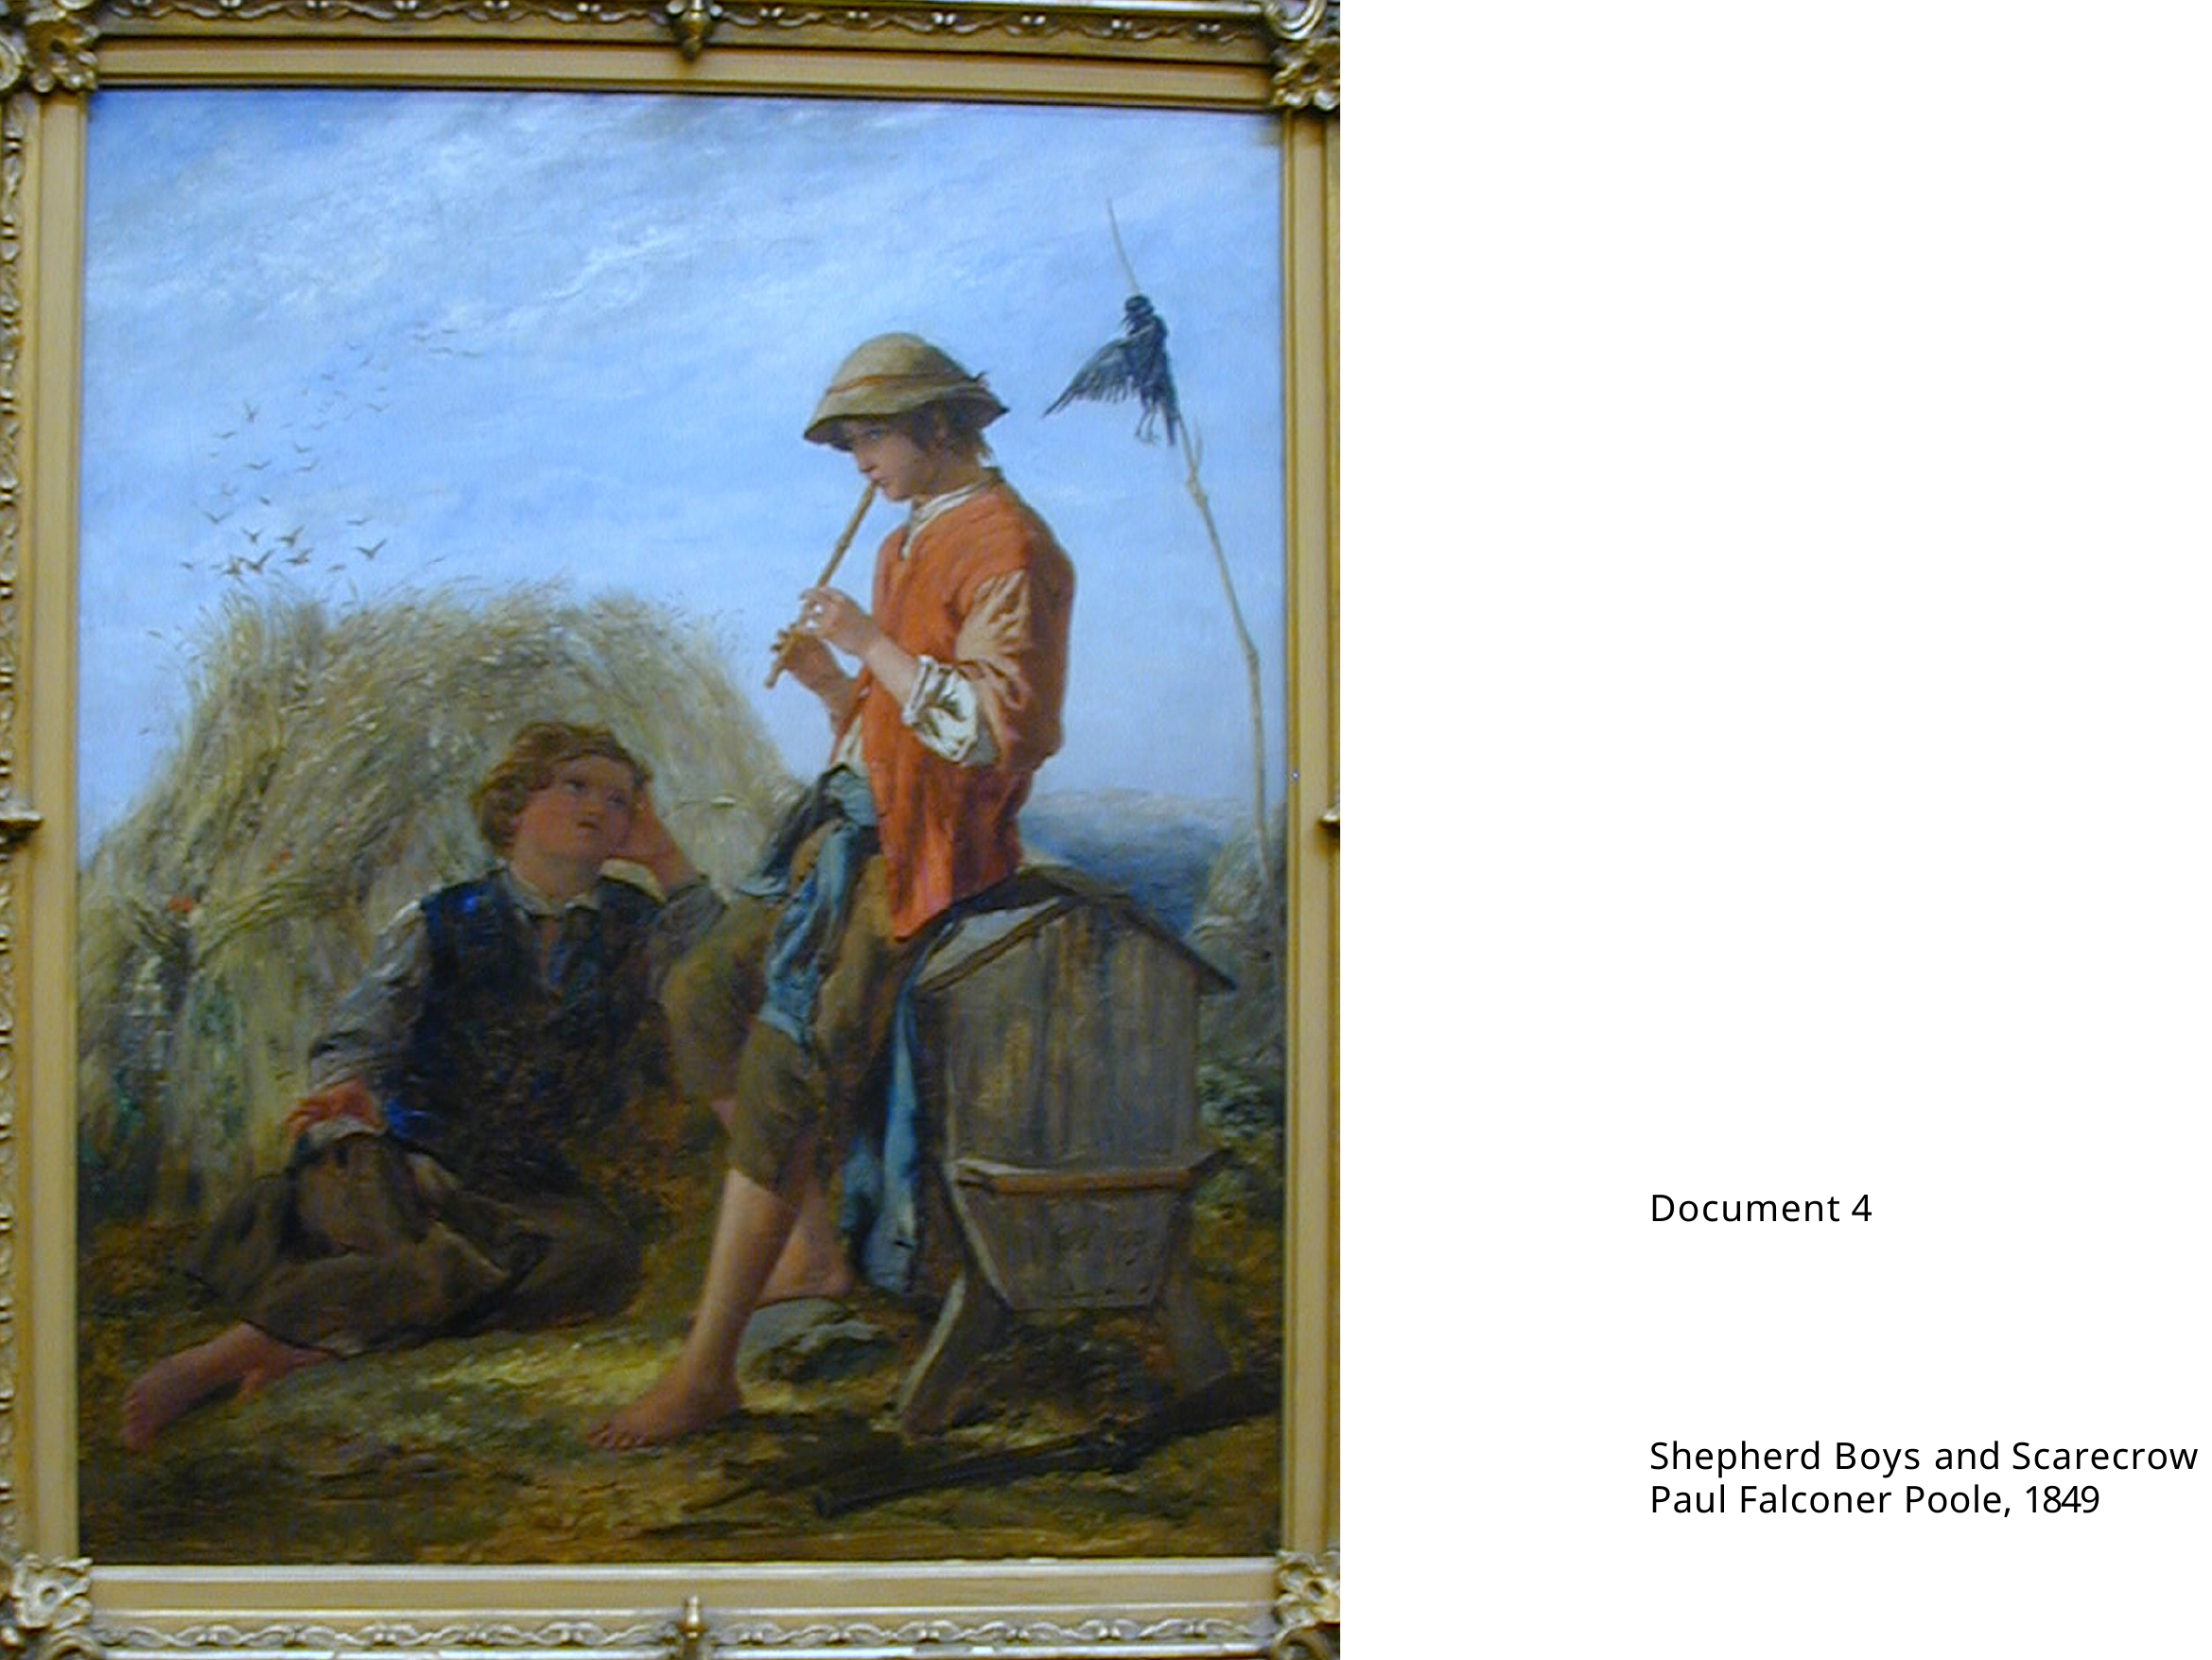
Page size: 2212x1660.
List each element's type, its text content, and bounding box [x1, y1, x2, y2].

text_box Document 4 [1646, 1184, 1888, 1229]
text_box [0, 0, 1341, 1660]
text_box Shepherd Boys and Scarecrow Paul Falconer Poole, 1849 [1646, 1432, 2212, 1521]
